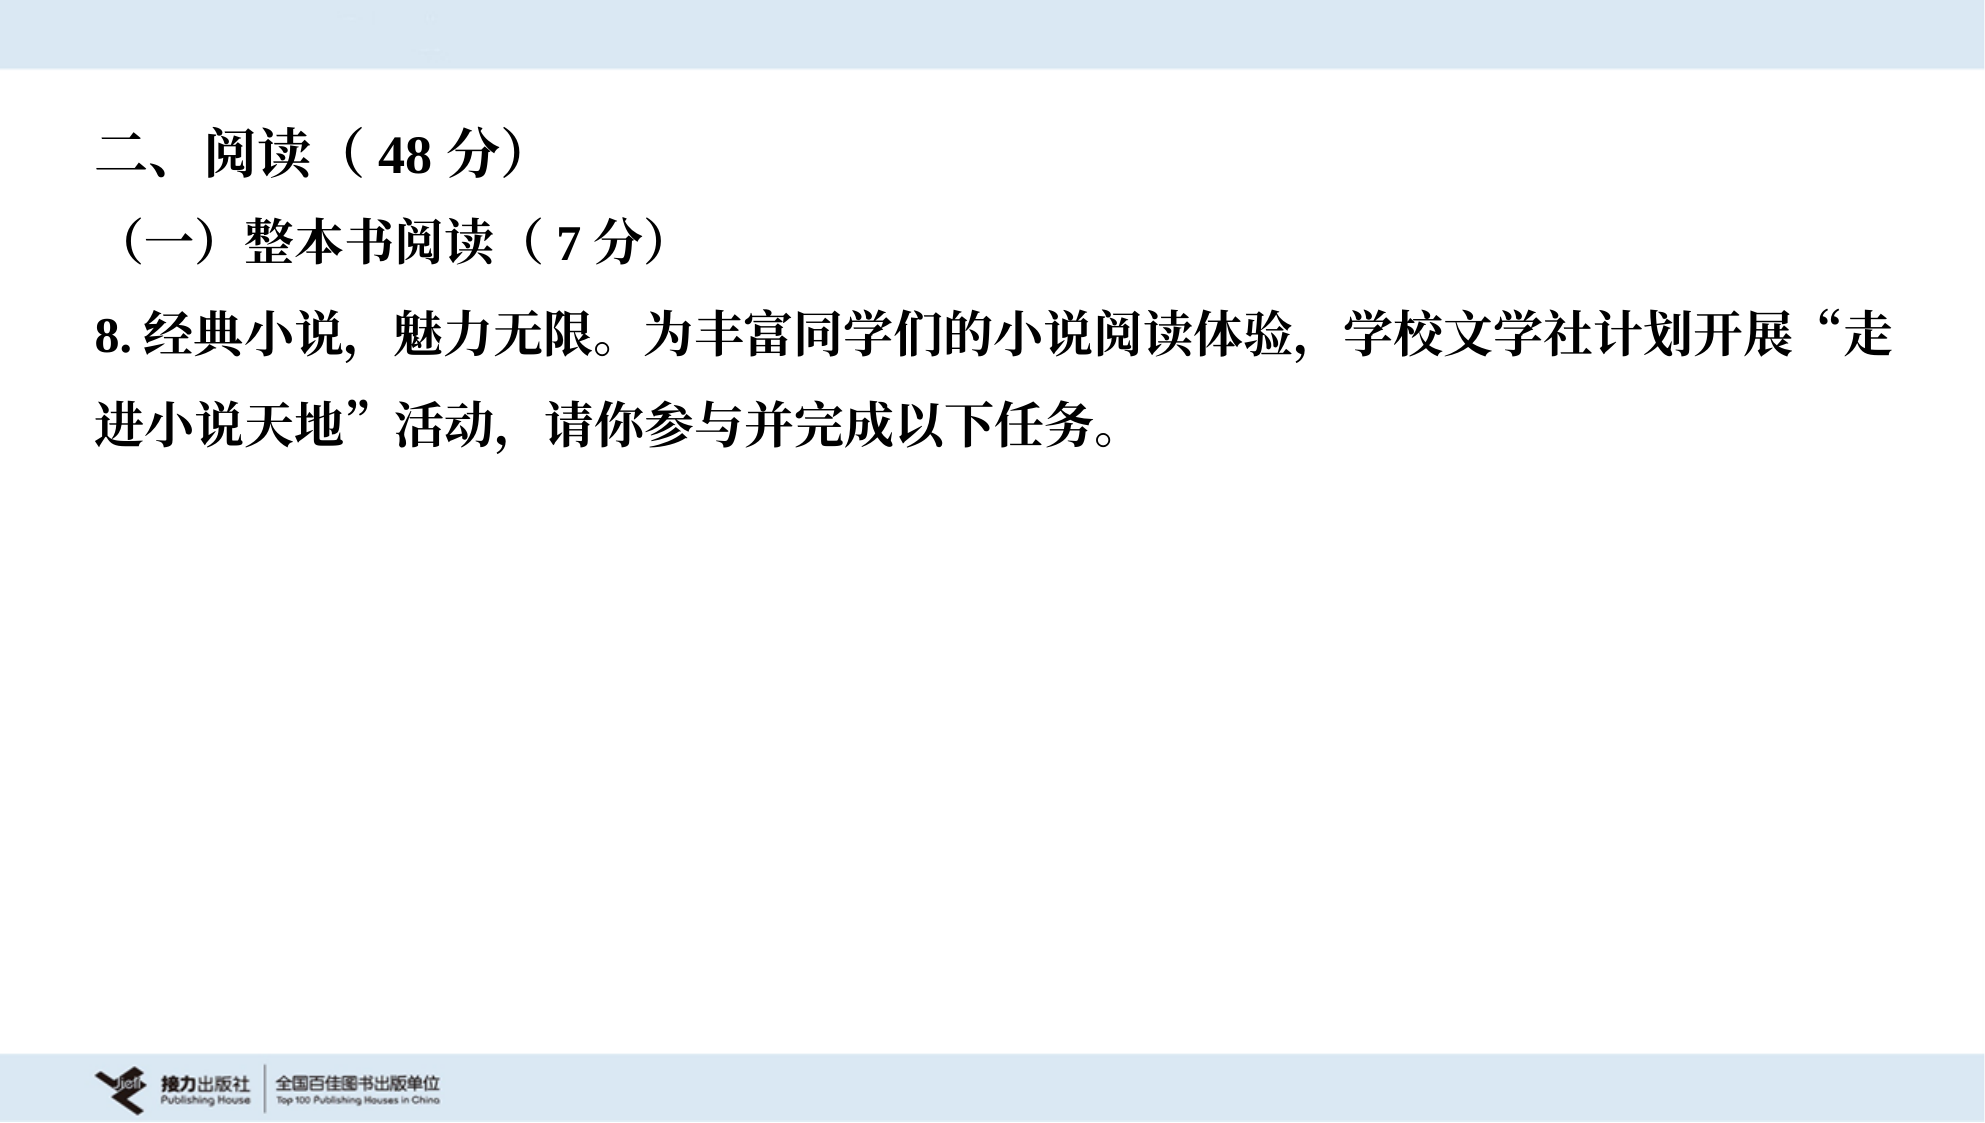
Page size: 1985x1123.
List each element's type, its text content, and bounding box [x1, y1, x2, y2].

picture [0, 0, 1985, 1122]
text_box 8.经典小说，魅力无限。为丰富同学们的小说阅读体验，学校文学社计划开展“走 进小说天地”活动，请你参与并完成以下任务。 [94, 270, 1892, 454]
text_box （一）整本书阅读（7分） [94, 183, 1892, 270]
text_box 二、阅读（48分） [94, 88, 1892, 183]
